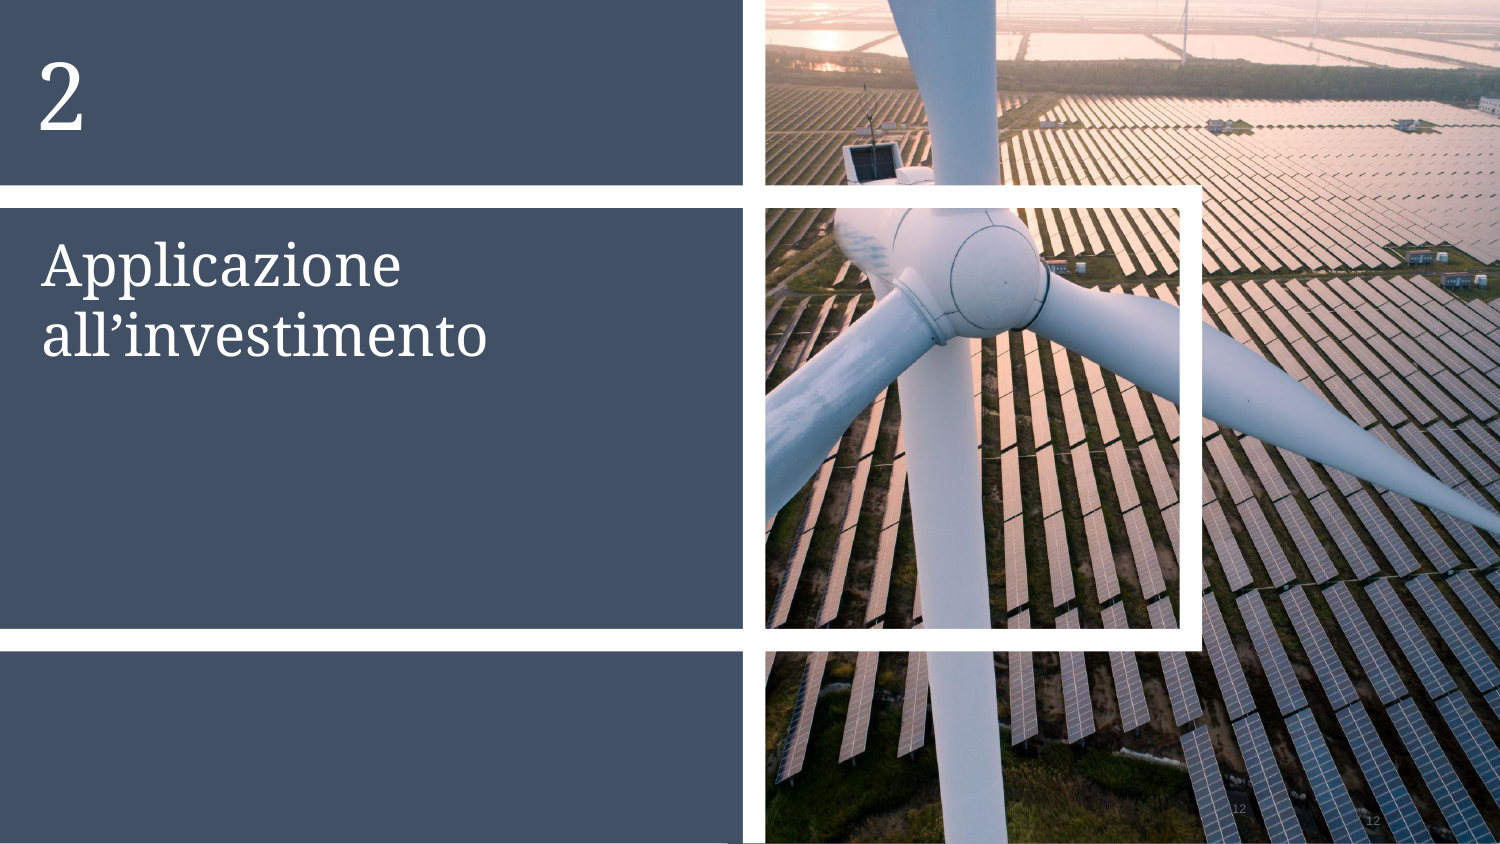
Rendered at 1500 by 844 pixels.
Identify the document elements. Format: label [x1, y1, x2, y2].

picture [1203, 0, 1500, 844]
text_box [0, 0, 1203, 844]
